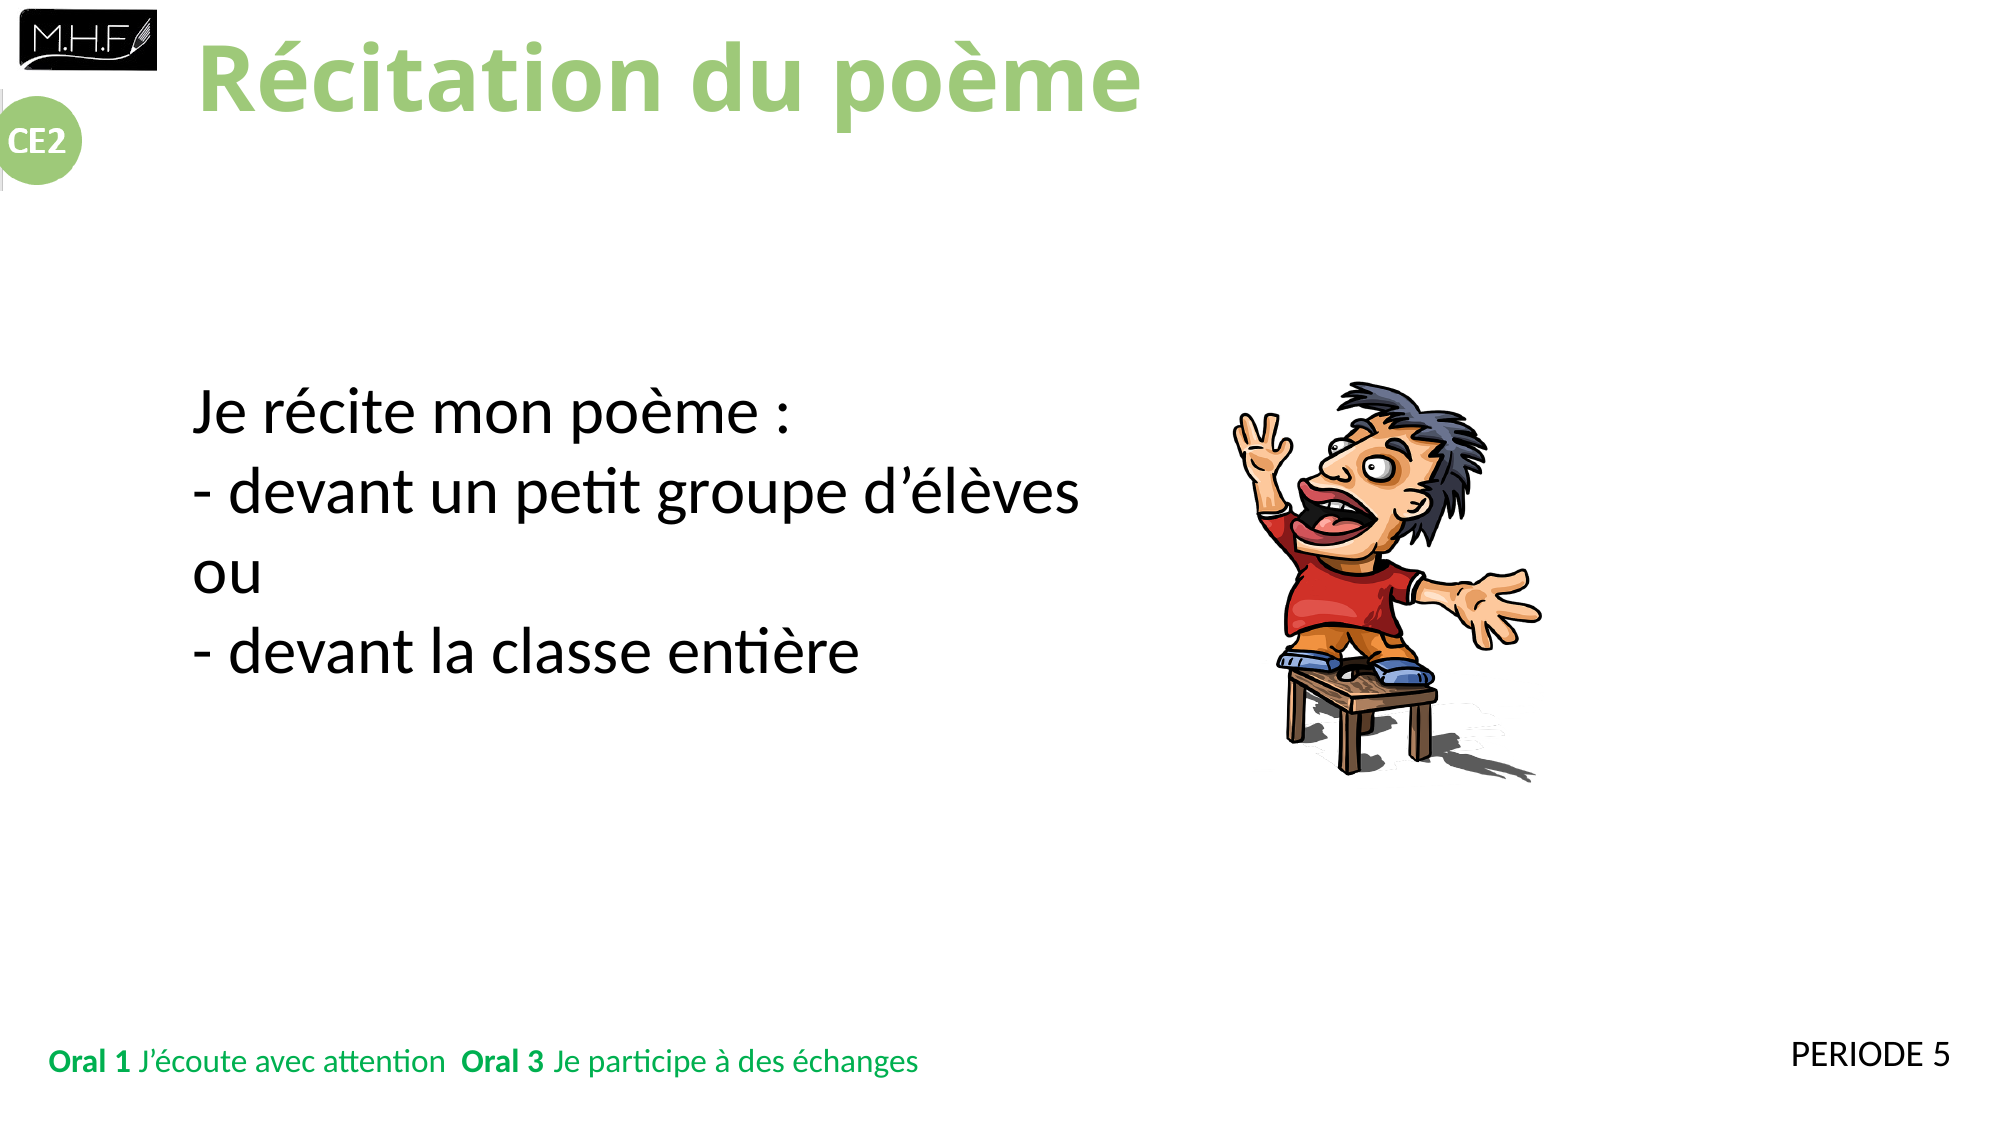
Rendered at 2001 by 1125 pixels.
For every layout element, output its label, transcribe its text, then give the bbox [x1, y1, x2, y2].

picture [0, 89, 87, 192]
text_box PERIODE 5 [1362, 1021, 1967, 1082]
text_box Je récite mon poème : - devant un petit groupe d’élèves ou - devant la classe entière [178, 359, 1179, 785]
title Récitation du poème [156, 7, 1894, 156]
text_box Oral 1 J’écoute avec attention Oral 3 Je participe à des échanges [33, 1023, 1034, 1088]
picture [1220, 360, 1544, 790]
picture [16, 7, 157, 74]
